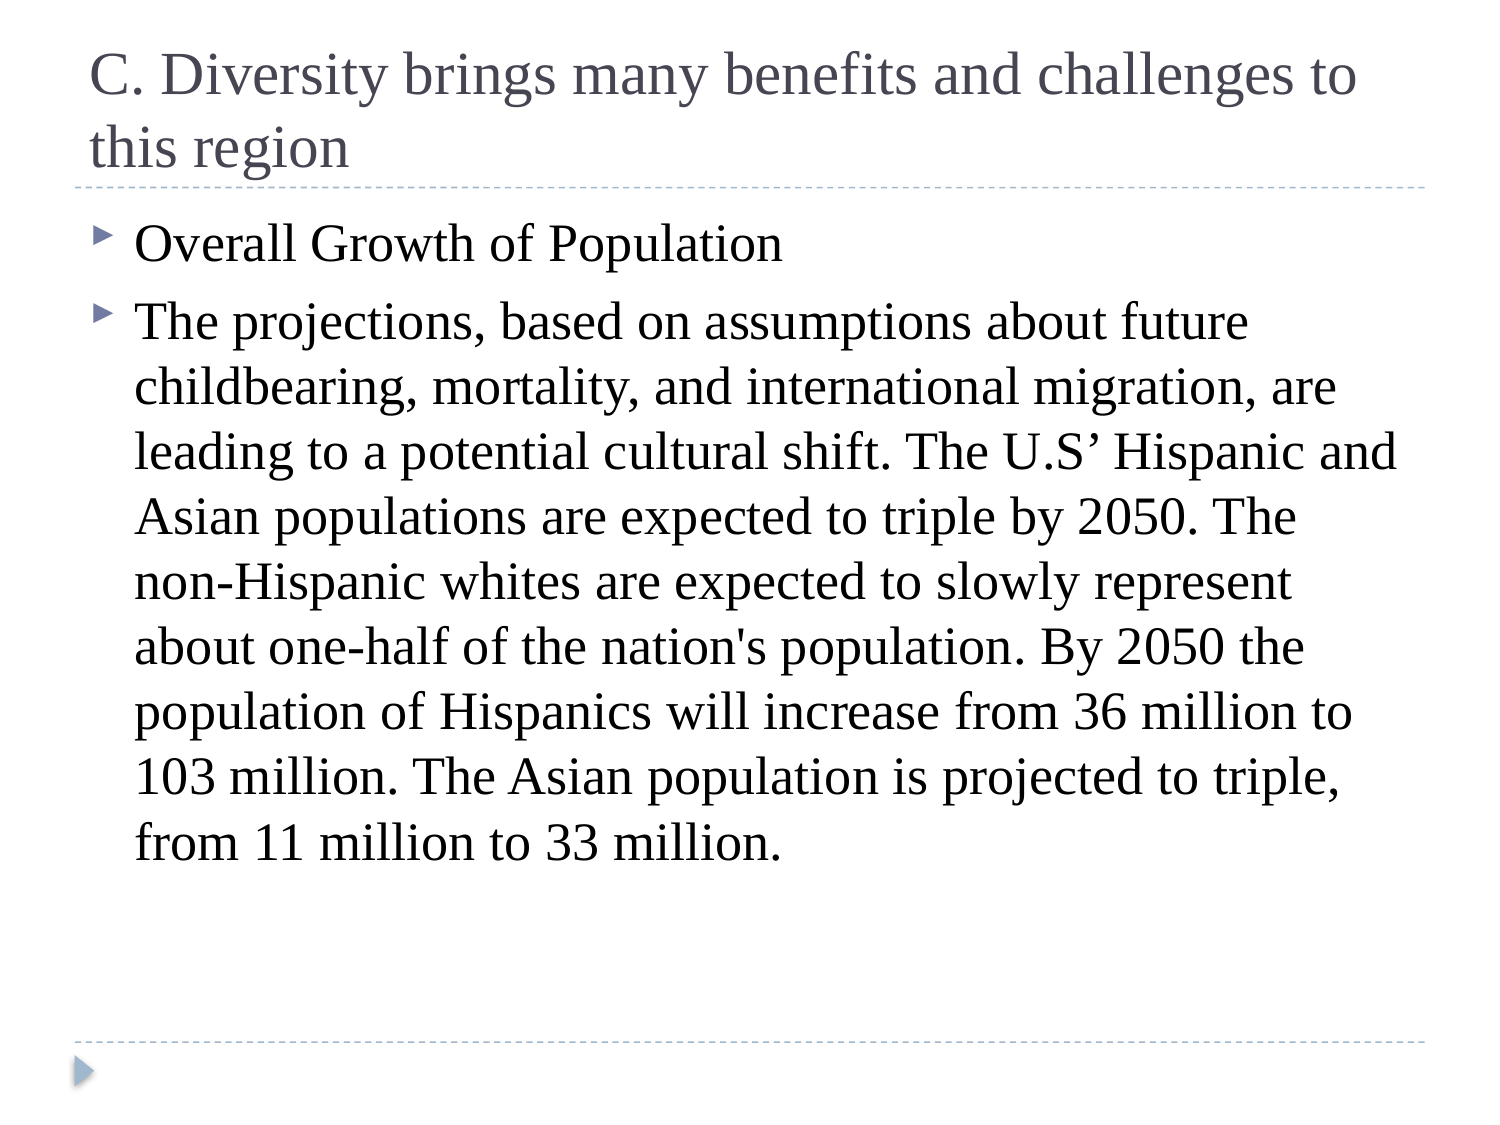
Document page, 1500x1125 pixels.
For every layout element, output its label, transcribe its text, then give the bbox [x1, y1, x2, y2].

title C. Diversity brings many benefits and challenges to this region [75, 24, 1425, 188]
list Overall Growth of Population The projections, based on assumptions about future childbearing, mortality, and international migration, are leading to a potential cultural shift. The U.S’ Hispanic and Asian populations are expected to triple by 2050. The non-Hispanic whites are expected to slowly represent about one-half of the nation's population. By 2050 the population of Hispanics will increase from 36 million to 103 million. The Asian population is projected to triple, from 11 million to 33 million. [75, 200, 1425, 1010]
